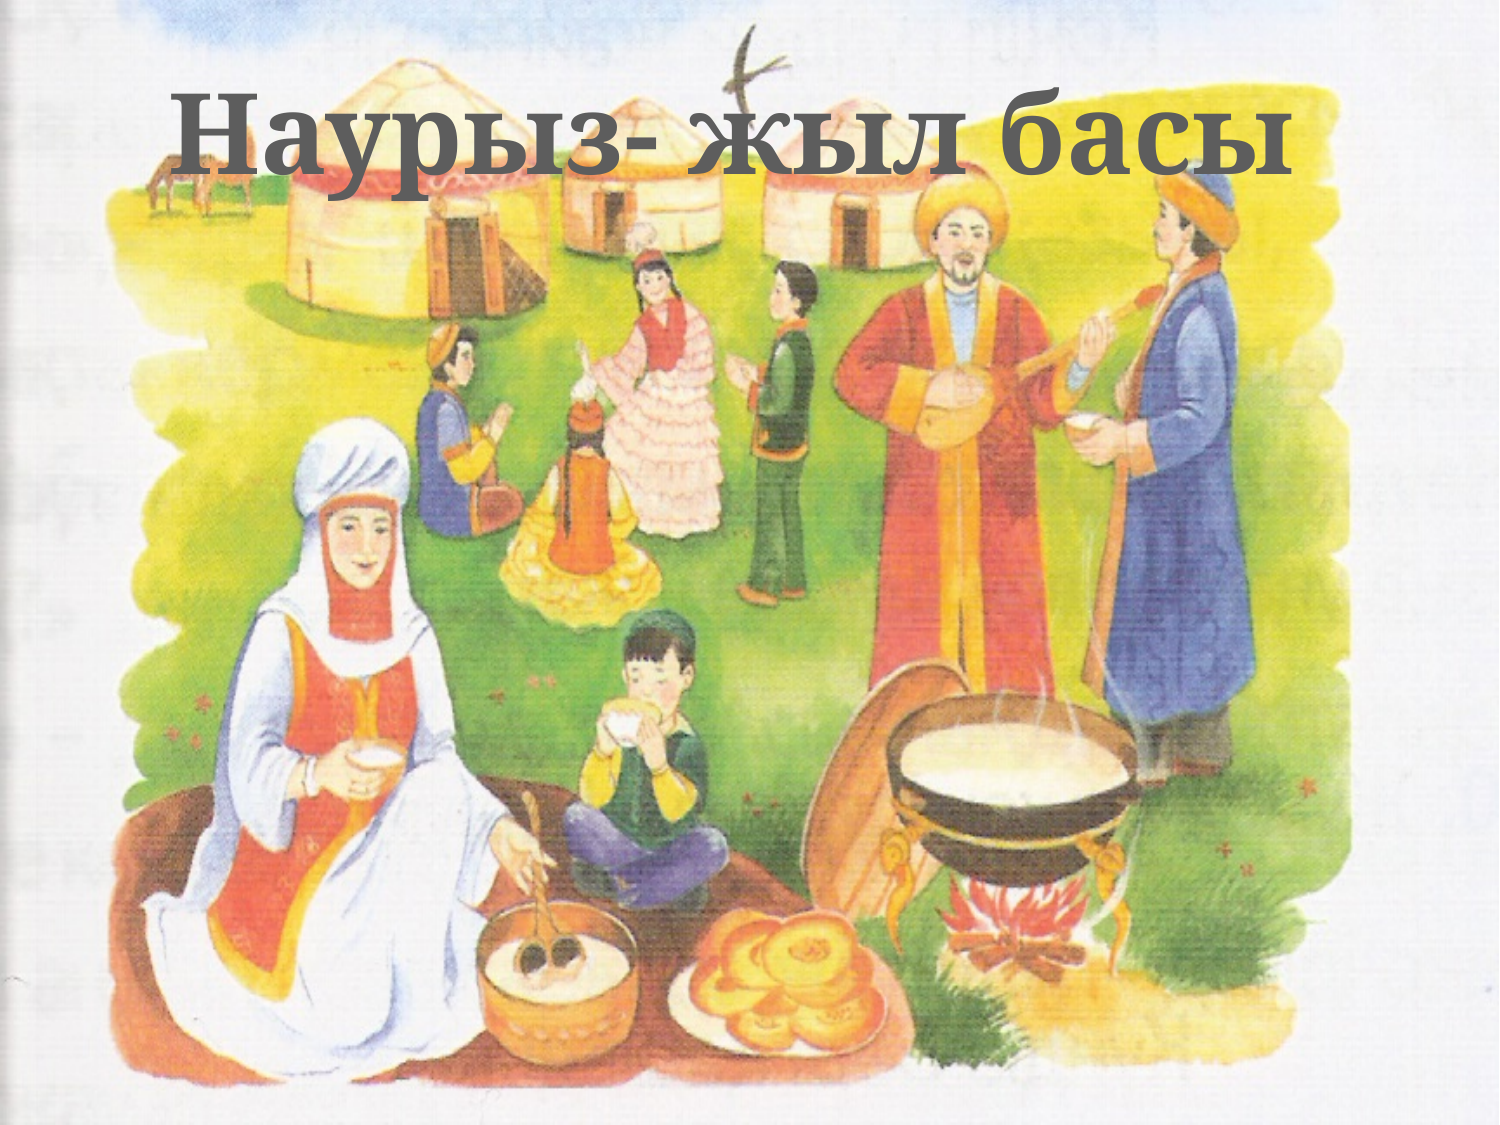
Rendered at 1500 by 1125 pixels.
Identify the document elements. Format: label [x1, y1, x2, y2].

list [0, 0, 1499, 1125]
